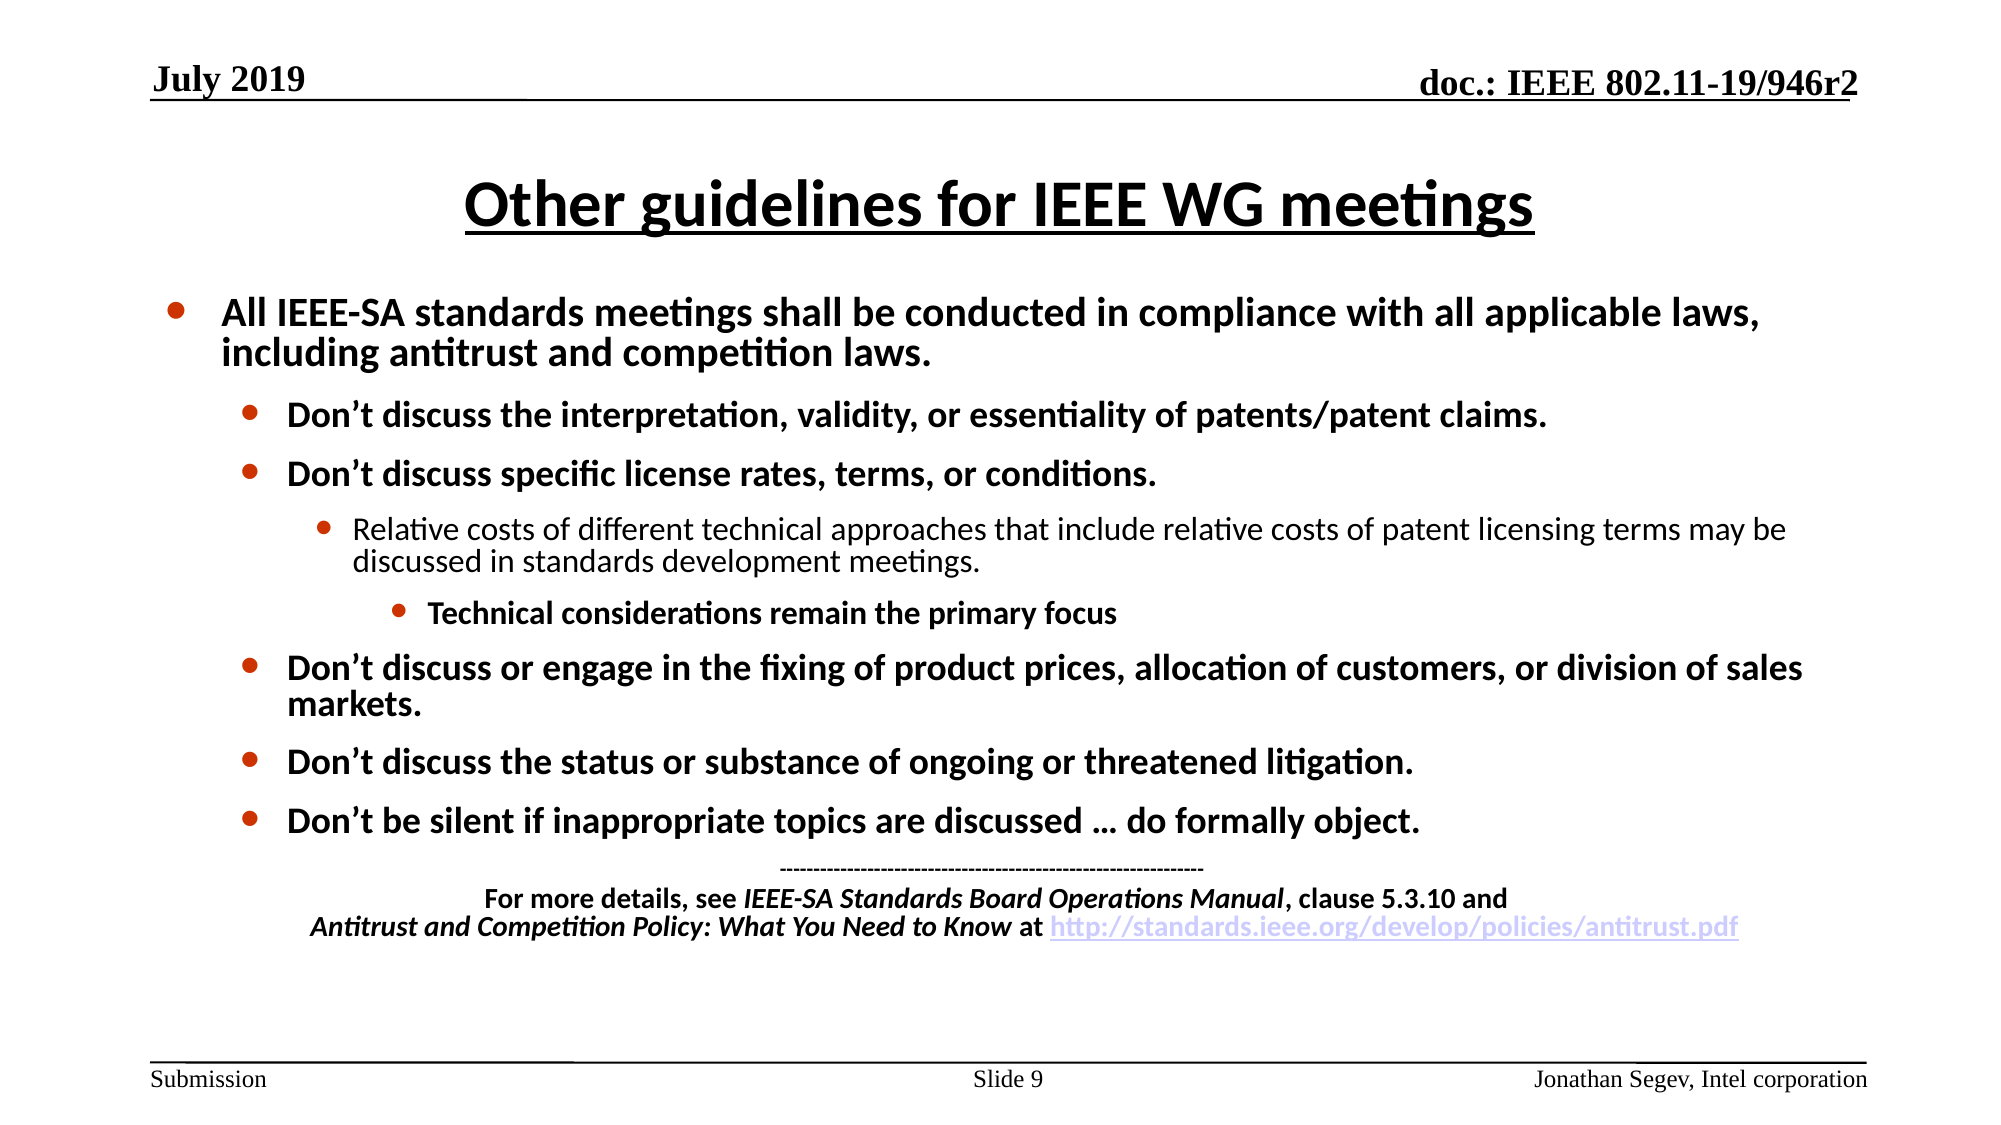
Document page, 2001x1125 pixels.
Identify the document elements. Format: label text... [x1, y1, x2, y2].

list All IEEE-SA standards meetings shall be conducted in compliance with all applicable laws, including antitrust and competition laws. Don’t discuss the interpretation, validity, or essentiality of patents/patent claims. Don’t discuss specific license rates, terms, or conditions. Relative costs of different technical approaches that include relative costs of patent licensing terms may be discussed in standards development meetings. Technical considerations remain the primary focus Don’t discuss or engage in the fixing of product prices, allocation of customers, or division of sales markets. Don’t discuss the status or substance of ongoing or threatened litigation. Don’t be silent if inappropriate topics are discussed … do formally object. --------------------------------------------------------------- For more details, see IEEE-SA Standards Board Operations Manual, clause 5.3.10 and Antitrust and Competition Policy: What You Need to Know at http://standards.ieee.org/develop/policies/antitrust.pdf [149, 286, 1850, 1000]
footer Jonathan Segev, Intel corporation [1171, 1061, 1869, 1093]
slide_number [152, 54, 563, 100]
slide_number Slide 9 [950, 1061, 1067, 1123]
title Other guidelines for IEEE WG meetings [149, 112, 1850, 286]
